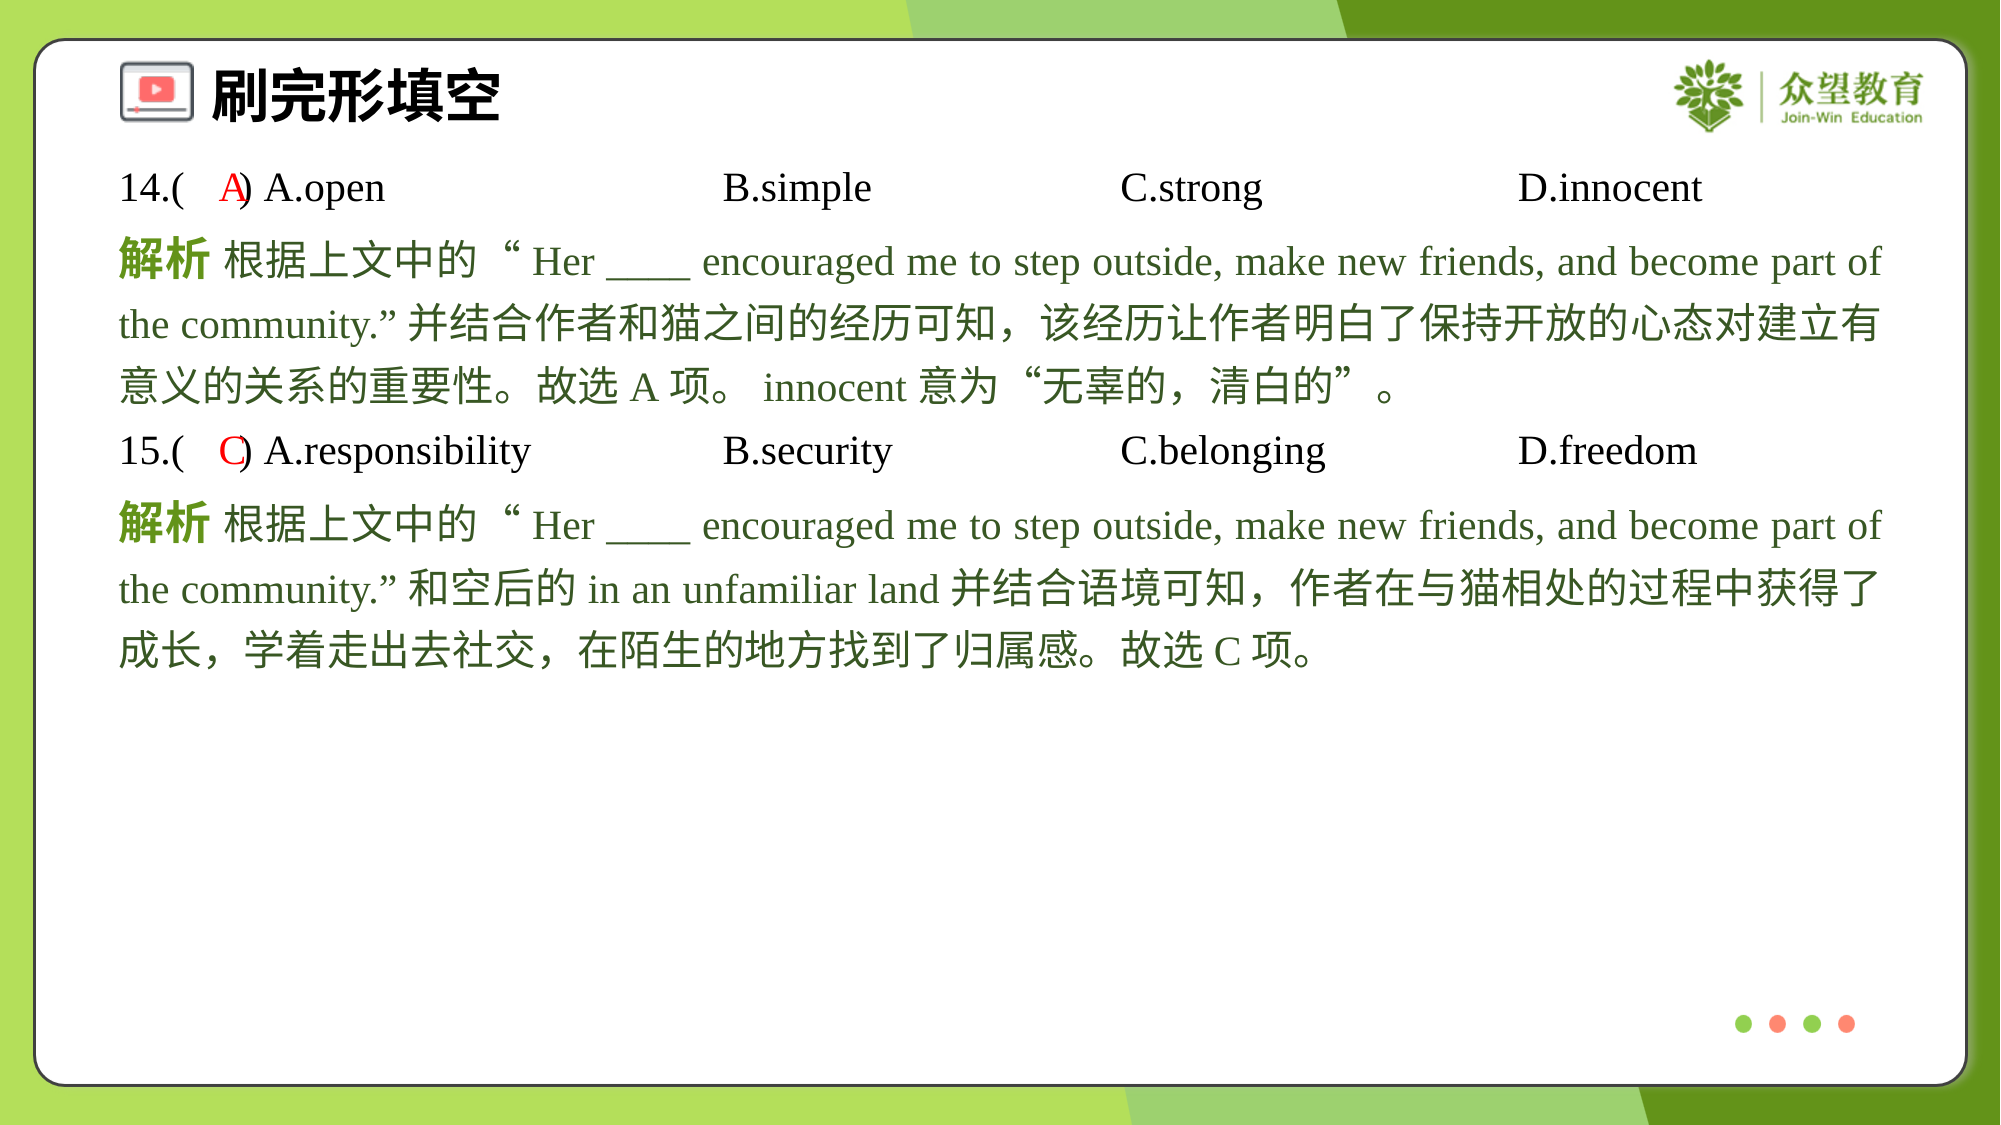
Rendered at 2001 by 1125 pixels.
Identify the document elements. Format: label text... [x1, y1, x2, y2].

text_box 15.( ) A.responsibility B.security C.belonging D.freedom [252, 410, 1883, 468]
text_box A [213, 146, 254, 205]
text_box 解析 根据上文中的“Her ____ encouraged me to step outside, make new friends, and become part of the community.”和空后的in an unfamiliar land并结合语境可知，作者在与猫相处的过程中获得了成长，学着走出去社交，在陌生的地方找到了归属感。故选C项。 [118, 480, 1883, 670]
text_box 解析 根据上文中的“Her ____ encouraged me to step outside, make new friends, and become part of the community.”并结合作者和猫之间的经历可知，该经历让作者明白了保持开放的心态对建立有意义的关系的重要性。故选A项。innocent意为“无辜的，清白的”。 [118, 215, 1883, 405]
text_box 14.( ) A.open B.simple C.strong D.innocent [254, 146, 1883, 204]
text_box C [213, 410, 252, 469]
text_box 15.( ) A.responsibility B.security C.belonging D.freedom [118, 410, 213, 468]
text_box 14.( ) A.open B.simple C.strong D.innocent [118, 146, 213, 204]
picture [0, 0, 2000, 1125]
